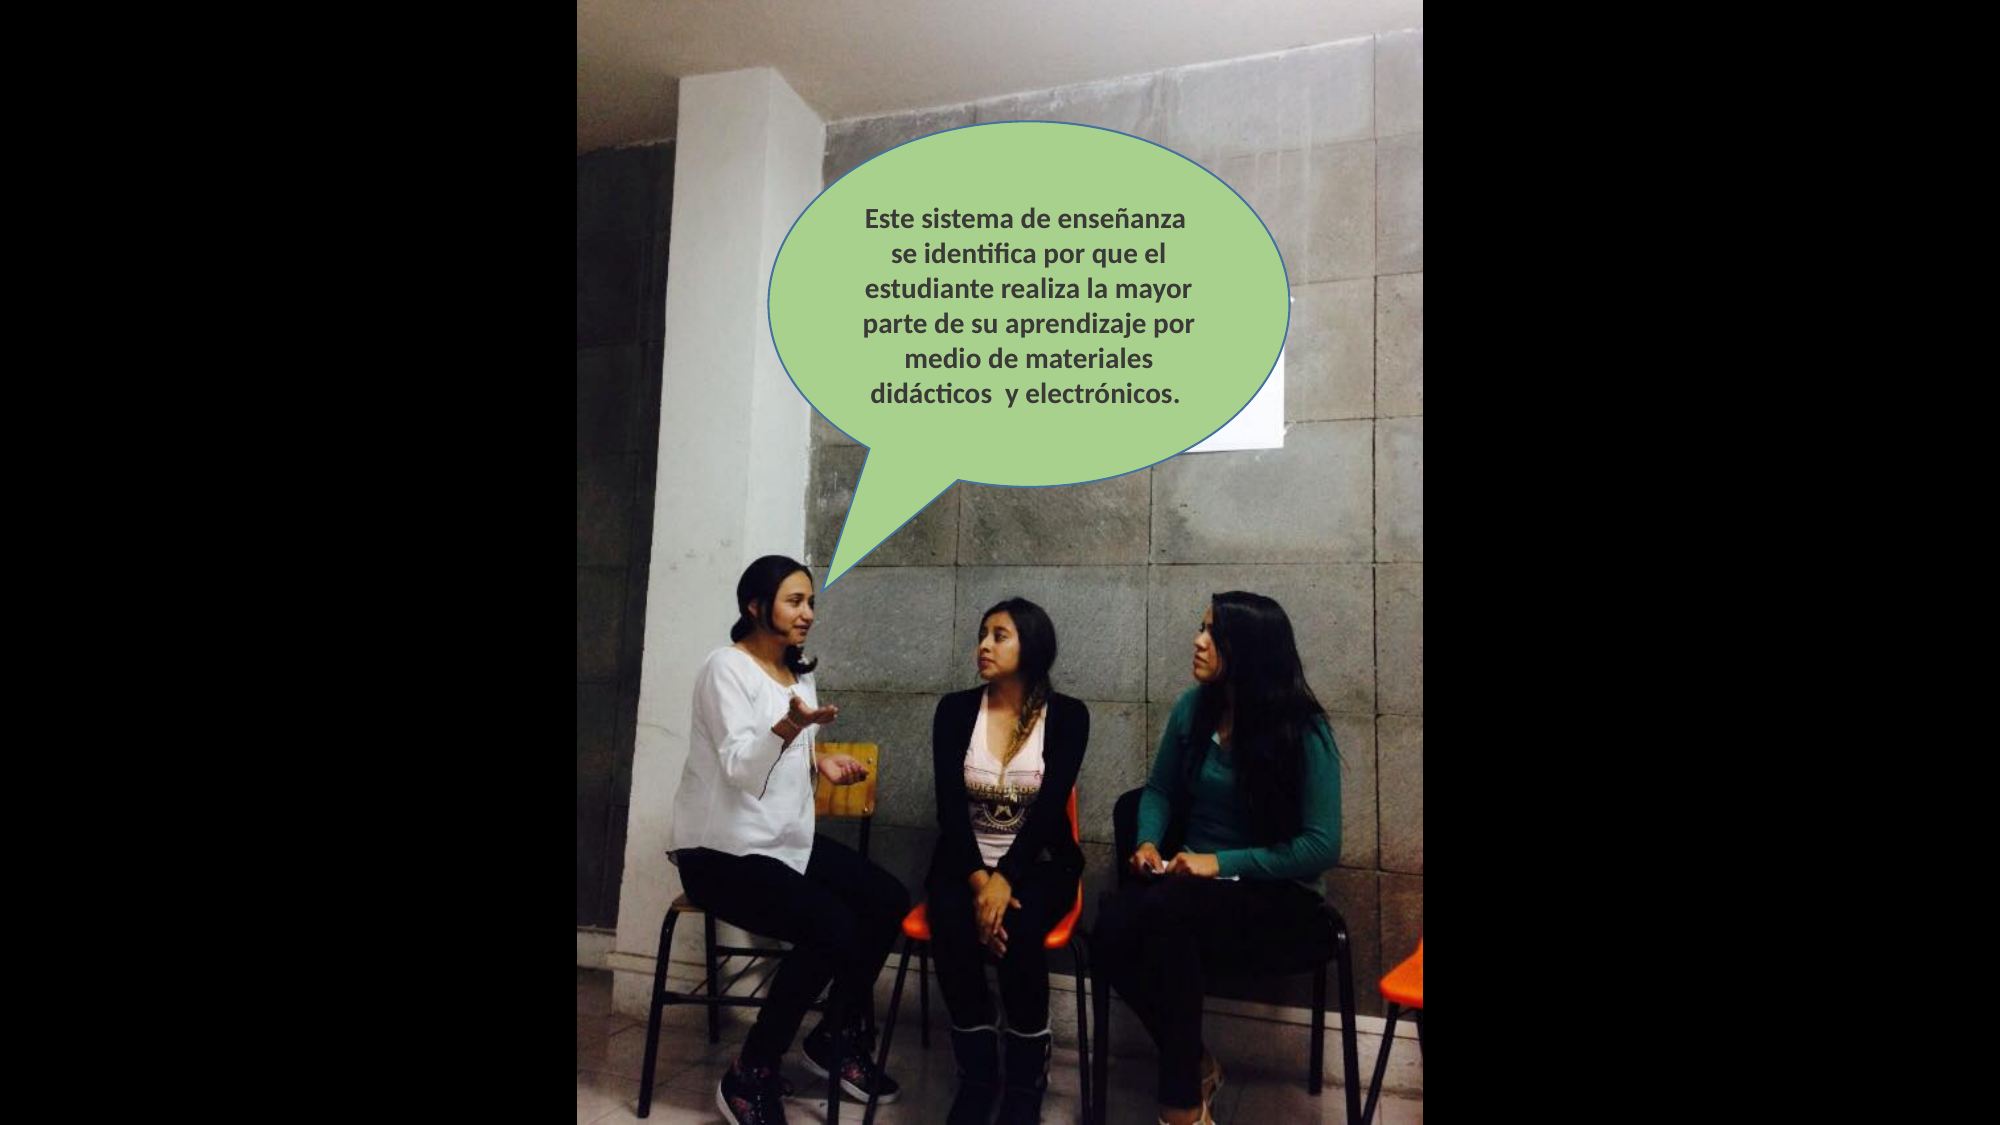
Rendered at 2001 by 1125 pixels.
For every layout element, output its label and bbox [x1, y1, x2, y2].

picture [577, 0, 1423, 1125]
